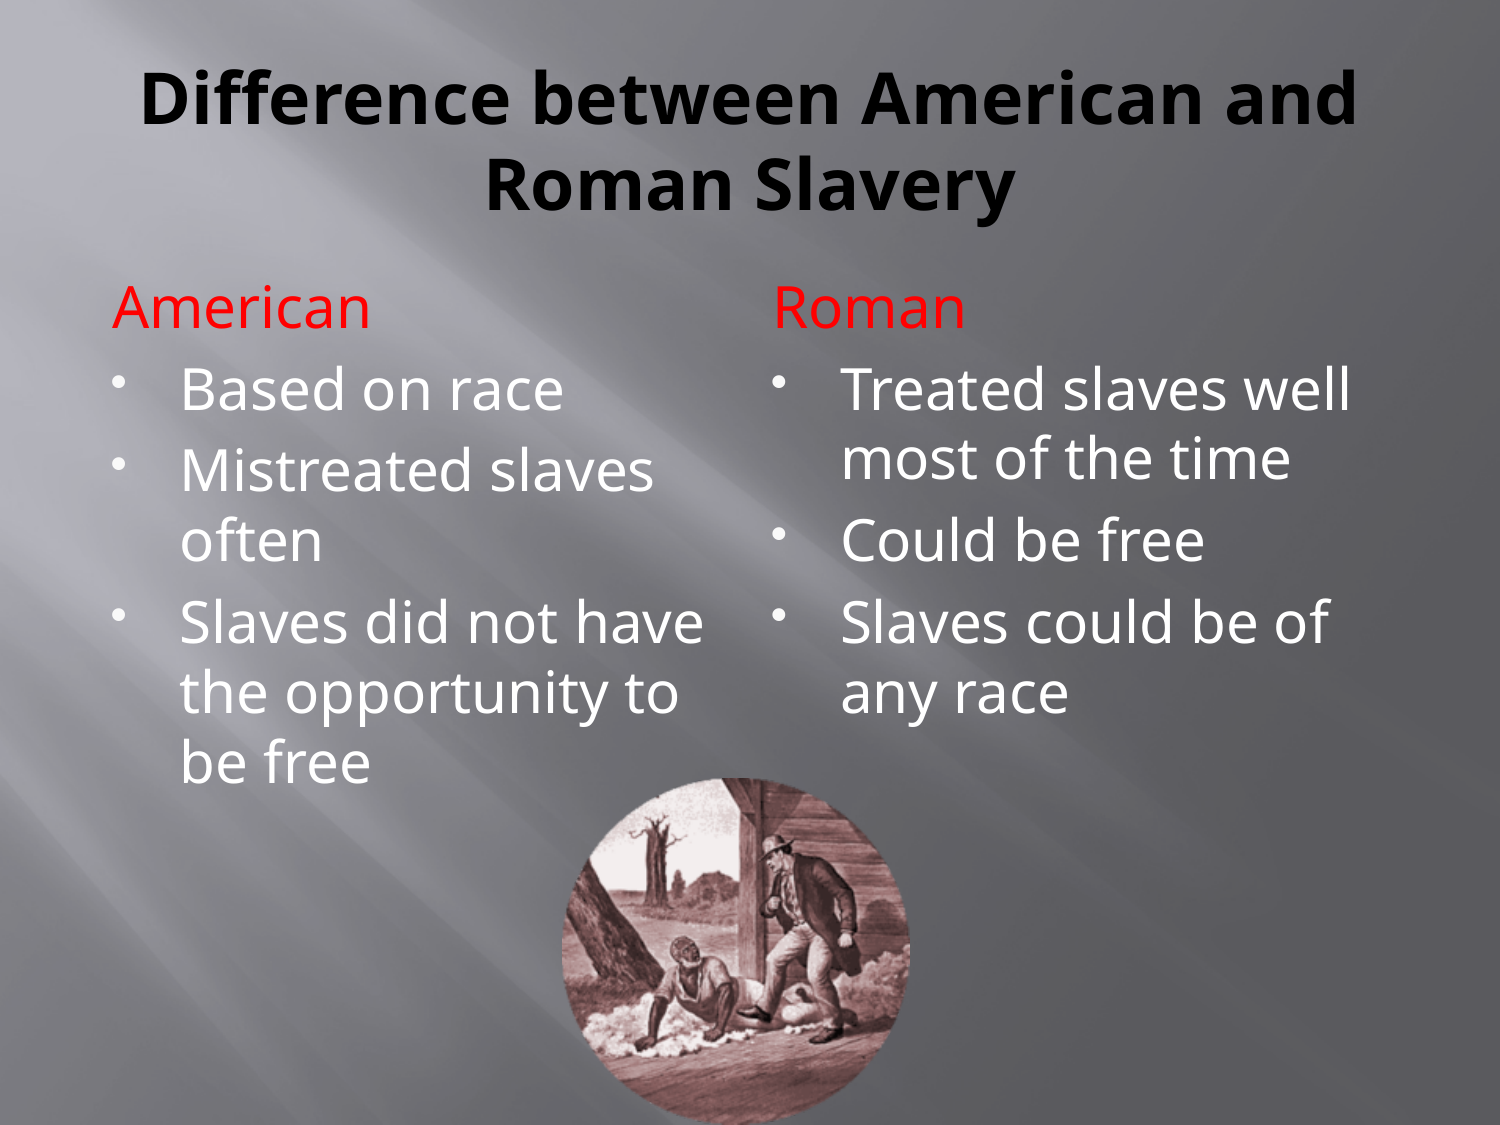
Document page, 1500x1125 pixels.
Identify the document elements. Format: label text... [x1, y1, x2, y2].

list American Based on race Mistreated slaves often Slaves did not have the opportunity to be free Roman Treated slaves well most of the time Could be free Slaves could be of any race [75, 262, 1425, 1035]
picture [562, 777, 910, 1125]
title Difference between American and Roman Slavery [75, 45, 1425, 233]
